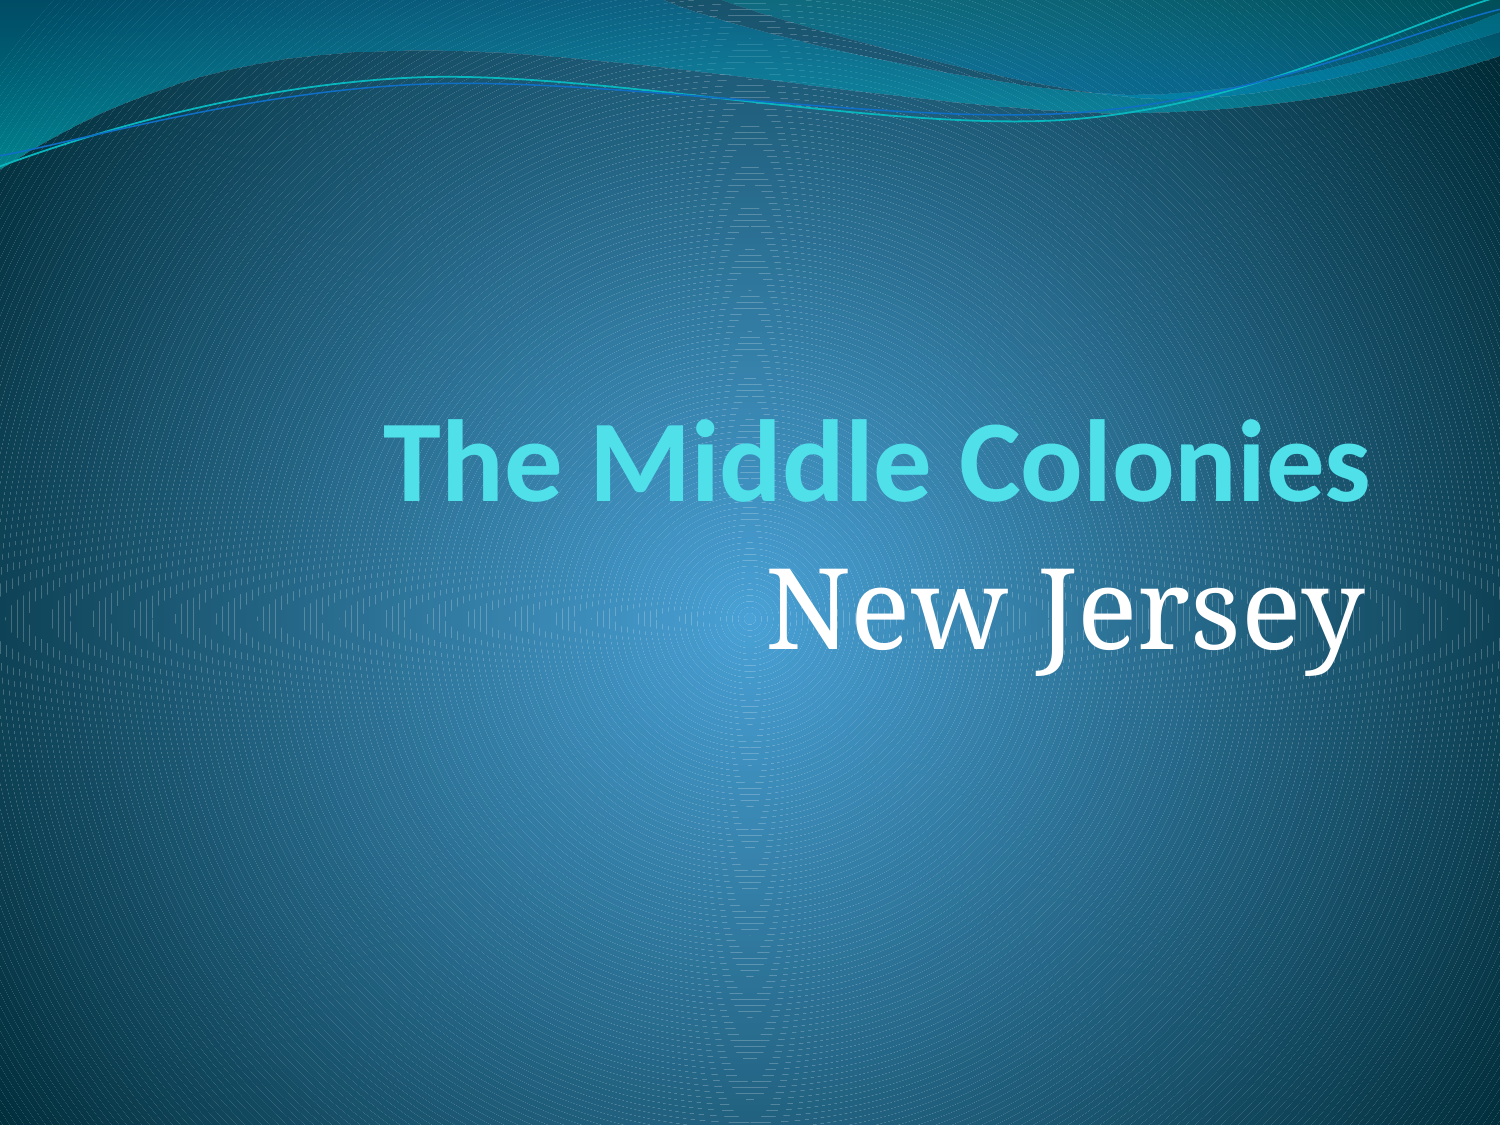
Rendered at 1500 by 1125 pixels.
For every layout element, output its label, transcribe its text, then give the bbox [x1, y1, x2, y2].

title The Middle Colonies [87, 224, 1376, 525]
subtitle New Jersey [87, 529, 1376, 818]
